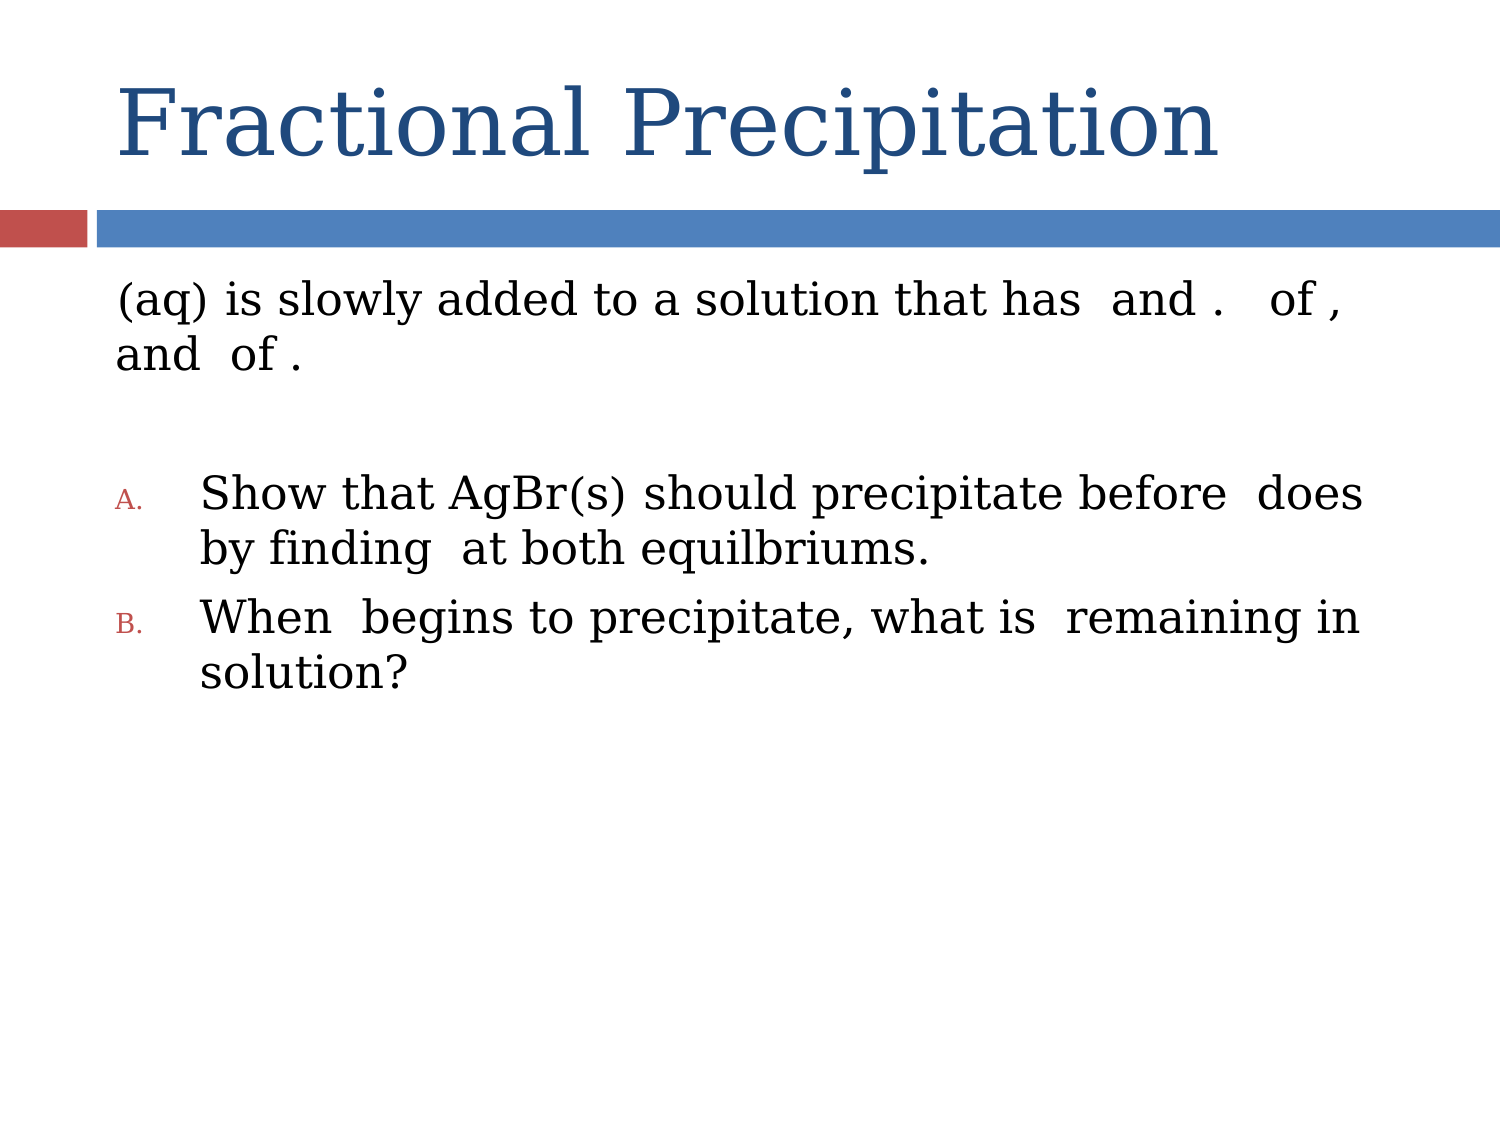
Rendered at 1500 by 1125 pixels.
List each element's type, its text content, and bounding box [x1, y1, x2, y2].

title Fractional Precipitation [100, 37, 1438, 200]
